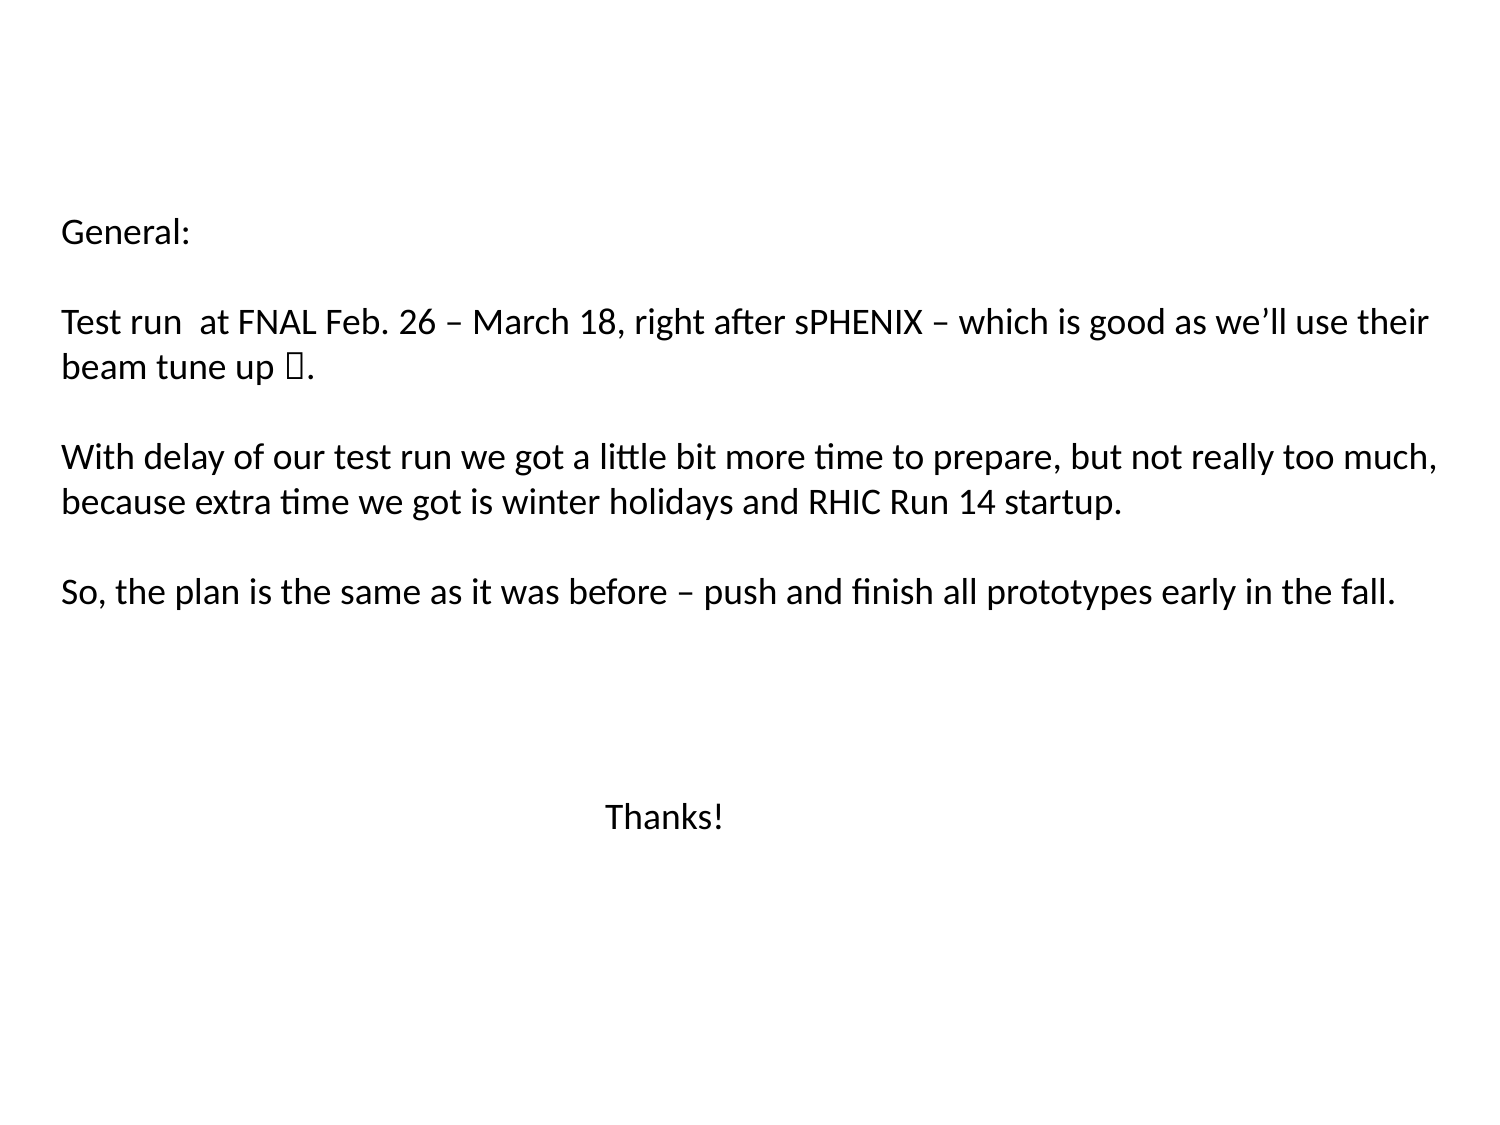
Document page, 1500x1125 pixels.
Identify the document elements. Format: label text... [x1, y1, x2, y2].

text_box General: Test run at FNAL Feb. 26 – March 18, right after sPHENIX – which is good as we’ll use their beam tune up . With delay of our test run we got a little bit more time to prepare, but not really too much, because extra time we got is winter holidays and RHIC Run 14 startup. So, the plan is the same as it was before – push and finish all prototypes early in the fall. Thanks! [46, 199, 1463, 935]
